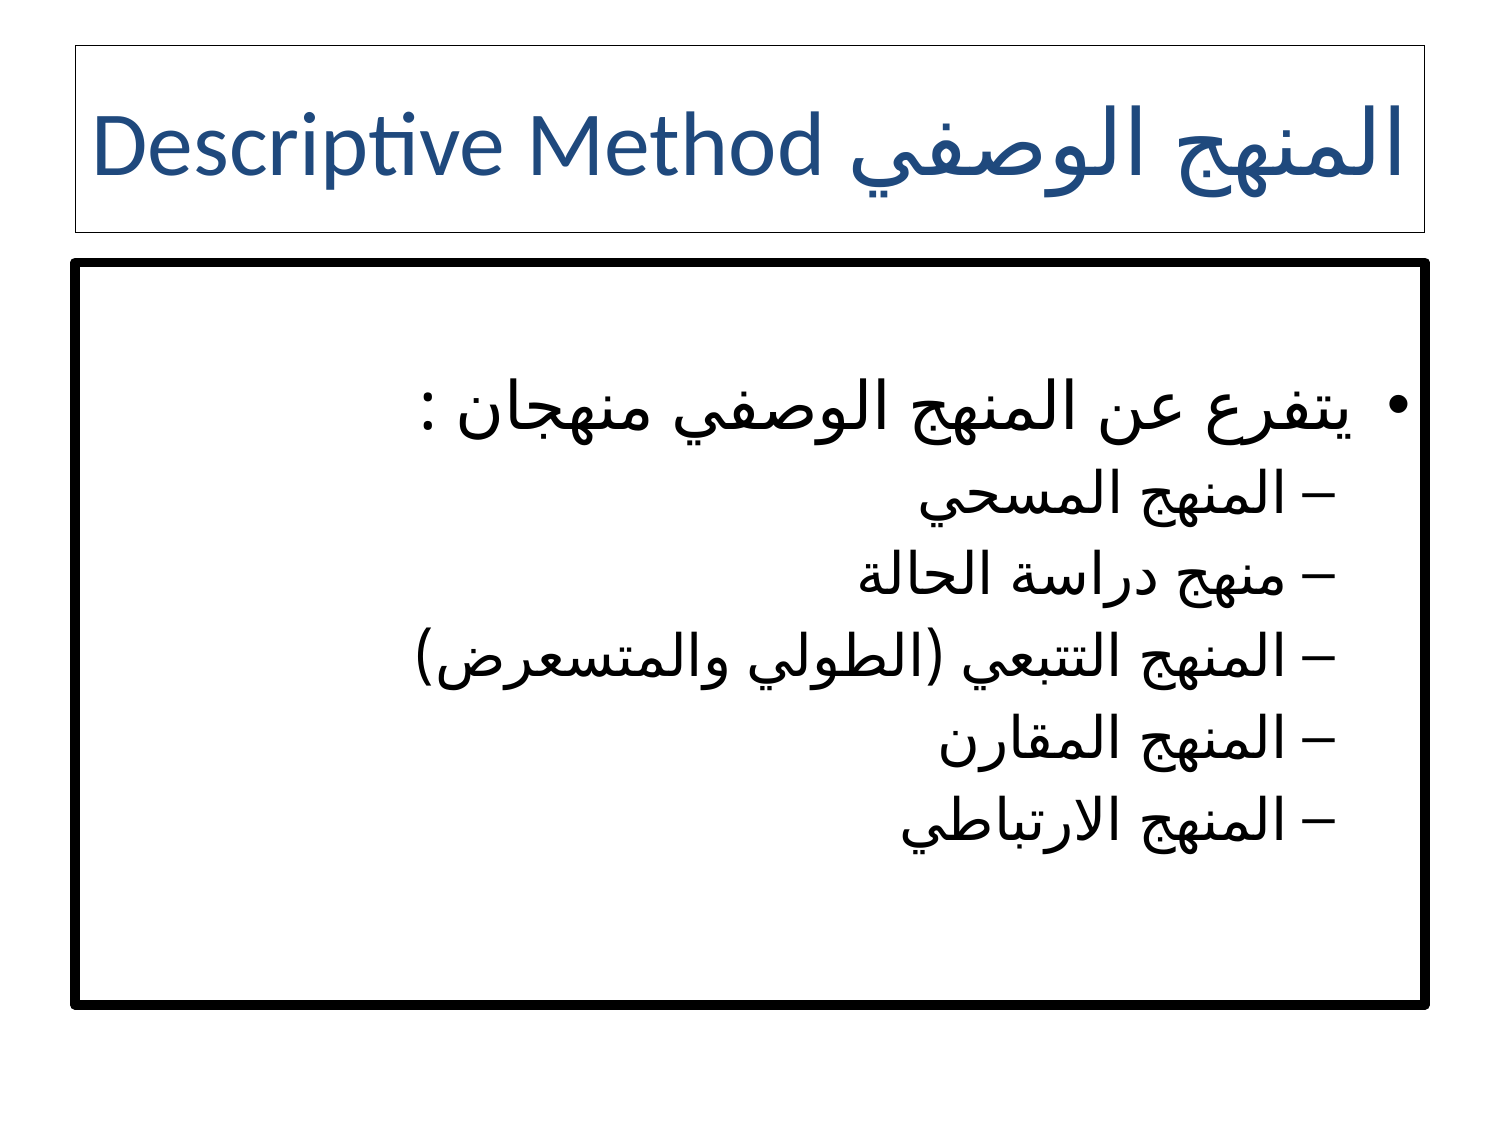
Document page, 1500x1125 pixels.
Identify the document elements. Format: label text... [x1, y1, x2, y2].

list يتفرع عن المنهج الوصفي منهجان : المنهج المسحي منهج دراسة الحالة المنهج التتبعي (الطولي والمتسعرض) المنهج المقارن المنهج الارتباطي [75, 262, 1425, 1005]
title Descriptive Method المنهج الوصفي [75, 45, 1425, 233]
